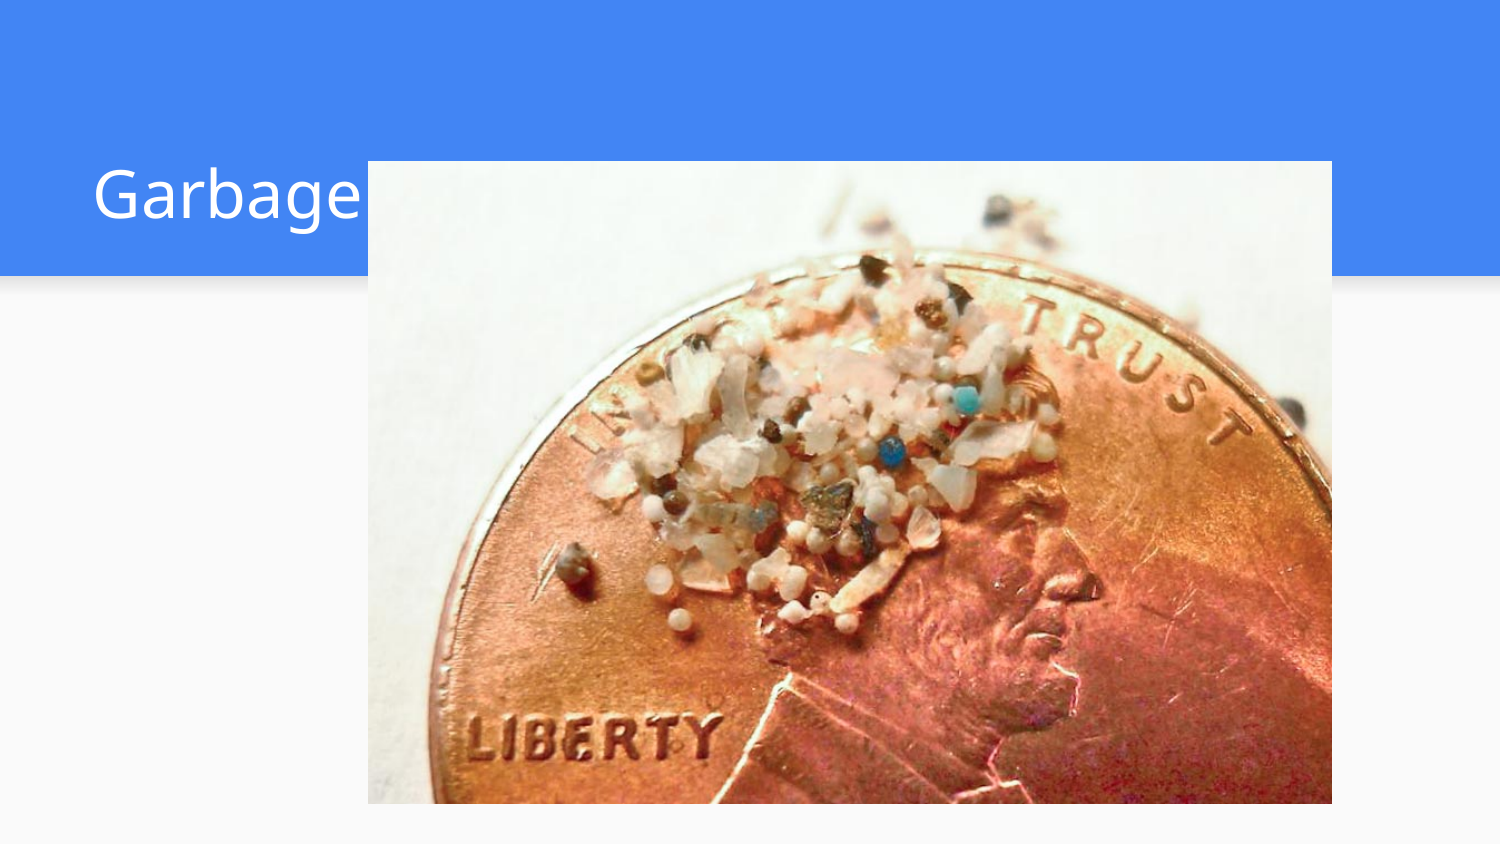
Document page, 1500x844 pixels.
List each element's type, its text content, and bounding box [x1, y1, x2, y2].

title Garbage - microplastic [77, 121, 1427, 248]
picture [368, 161, 1333, 804]
